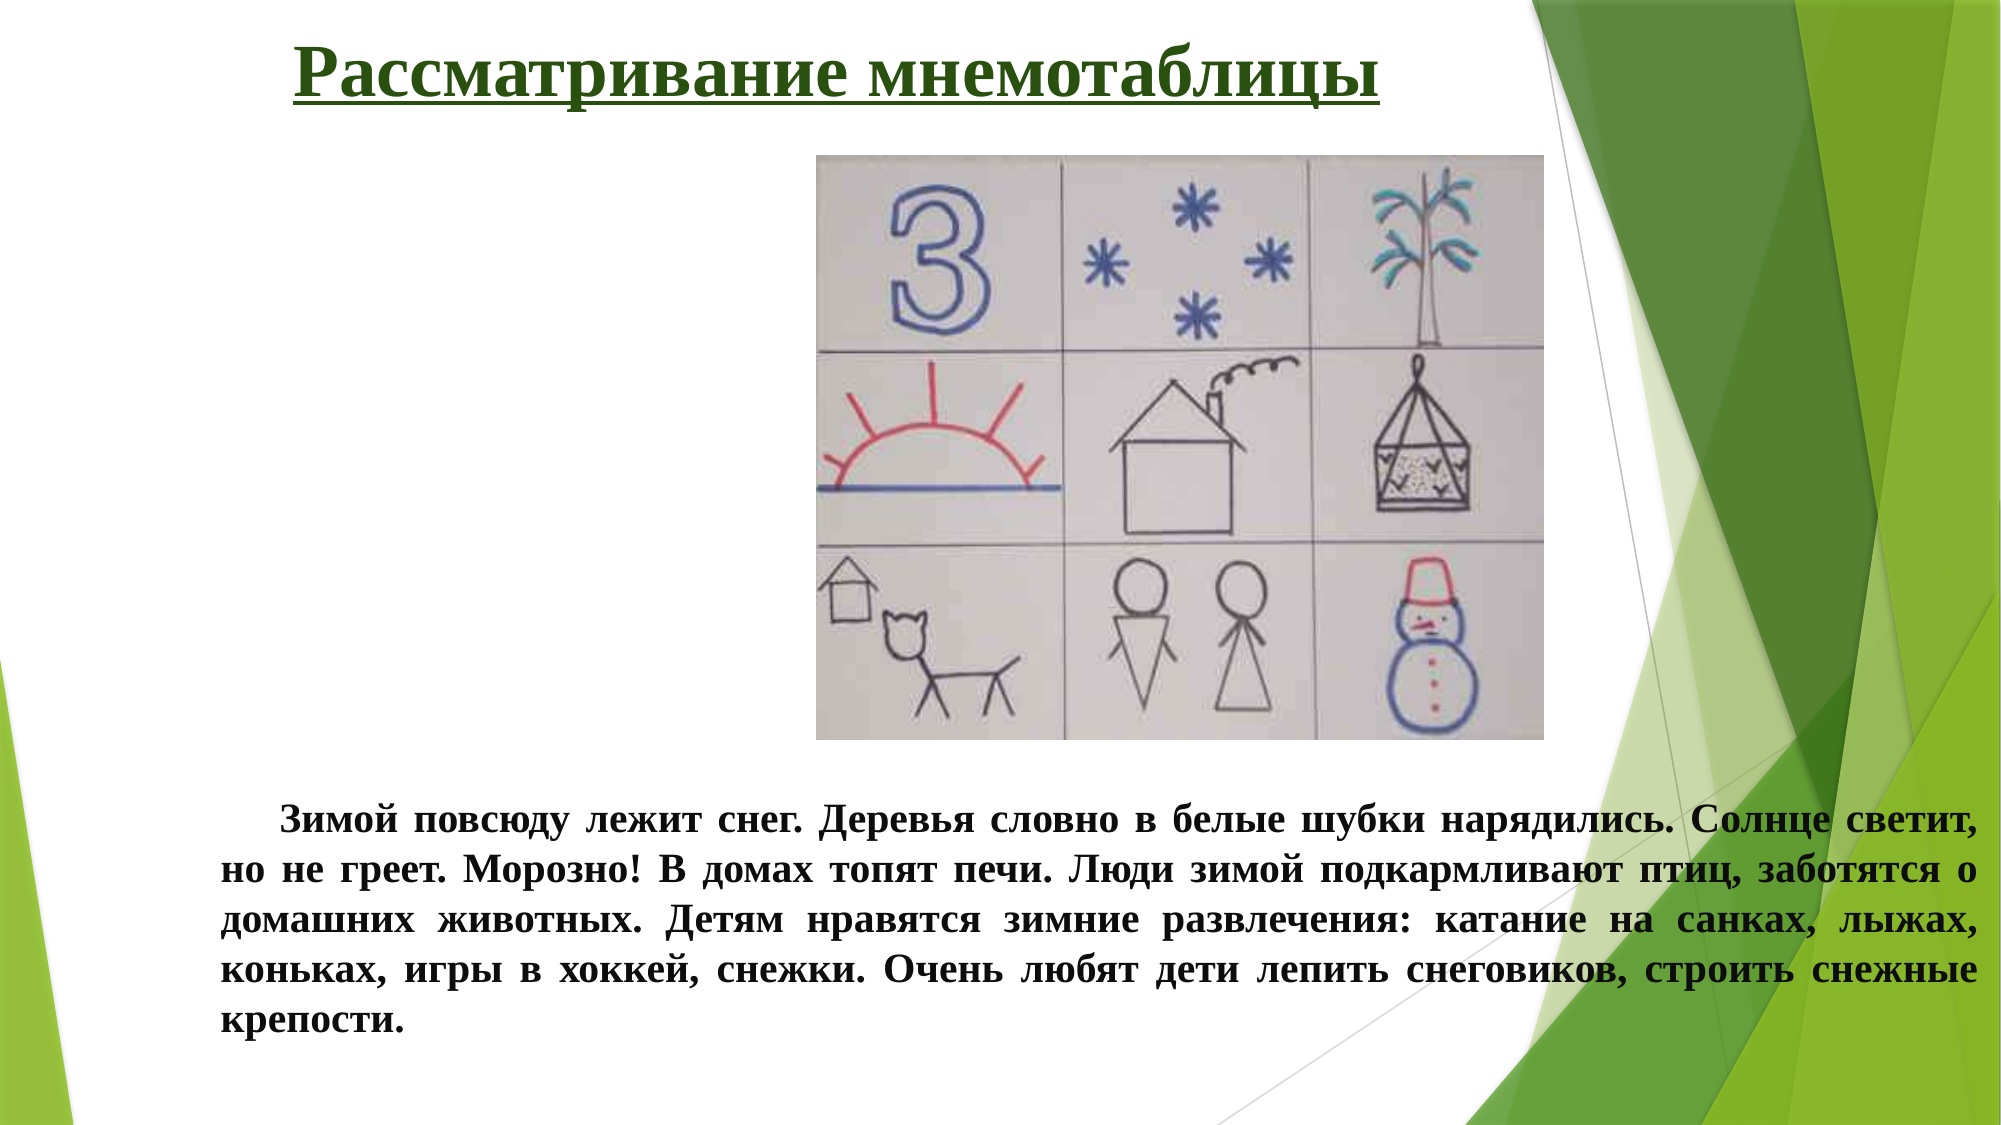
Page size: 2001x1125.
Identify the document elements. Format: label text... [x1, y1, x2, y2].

text_box Рассматривание мнемотаблицы [89, 14, 1585, 210]
picture [816, 155, 1544, 741]
text_box Зимой повсюду лежит снег. Деревья словно в белые шубки нарядились. Солнце светит, но не греет. Морозно! В домах топят печи. Люди зимой подкармливают птиц, заботятся о домашних животных. Детям нравятся зимние развлечения: катание на санках, лыжах, коньках, игры в хоккей, снежки. Очень любят дети лепить снеговиков, строить снежные крепости. [205, 782, 1993, 1048]
